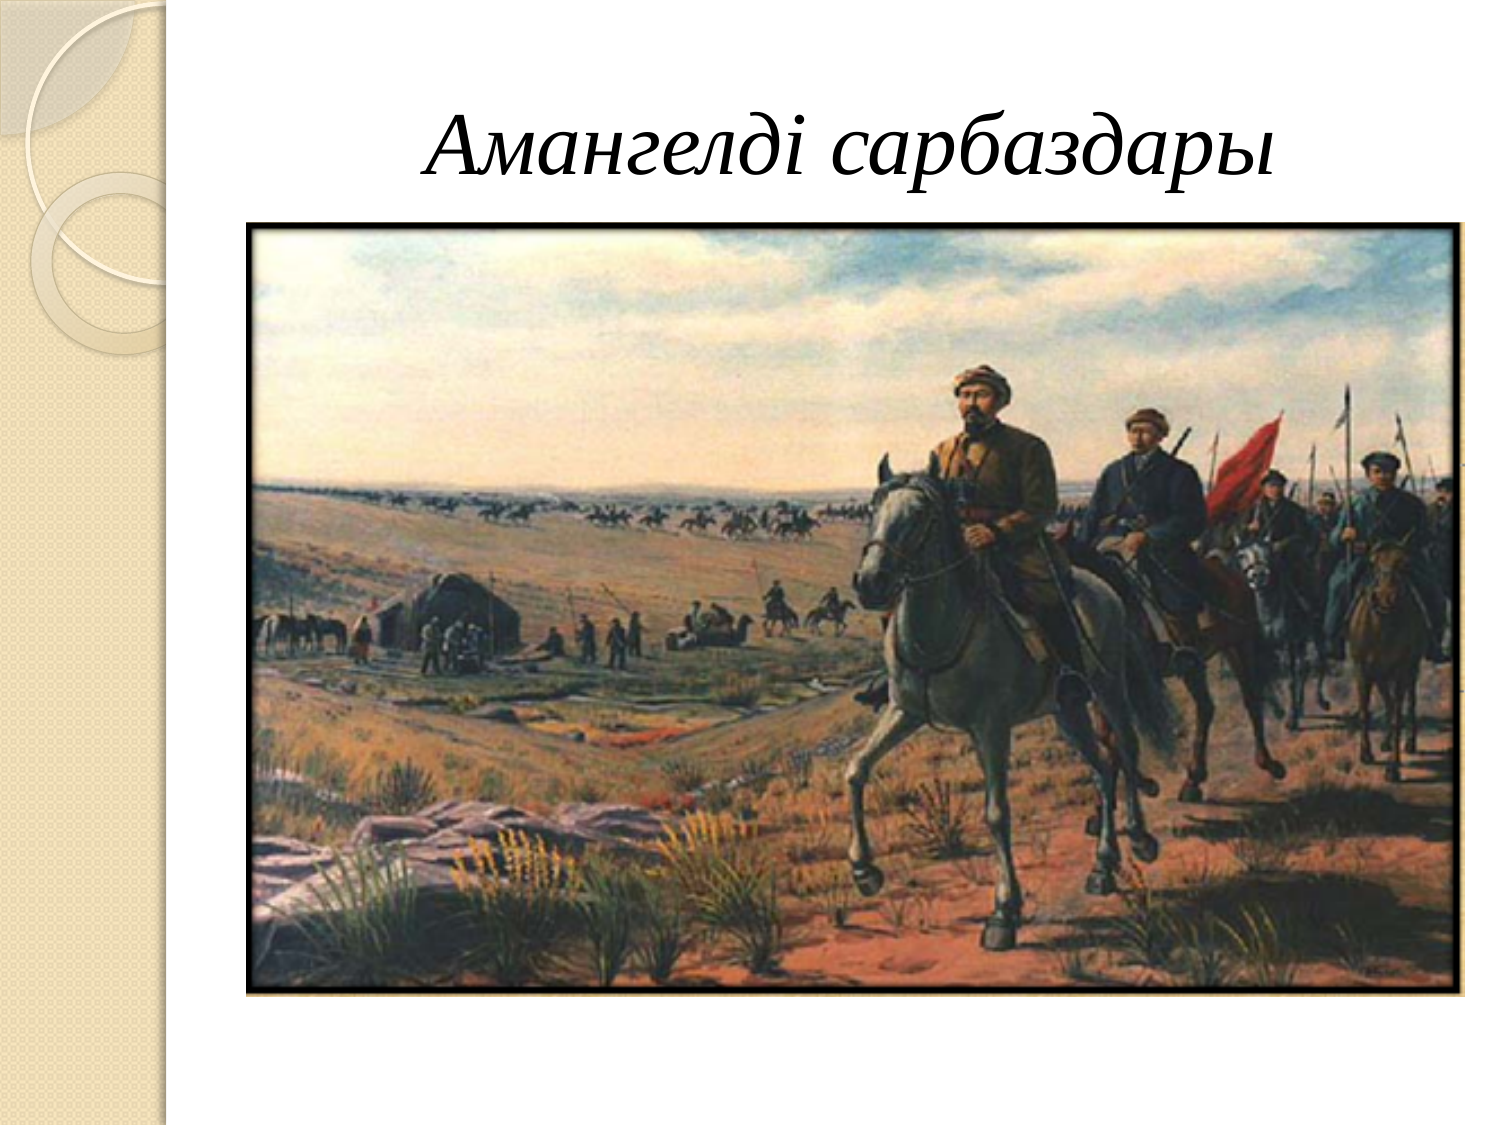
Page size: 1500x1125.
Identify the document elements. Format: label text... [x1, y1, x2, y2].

title Амангелді сарбаздары [235, 45, 1466, 233]
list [245, 222, 1466, 997]
